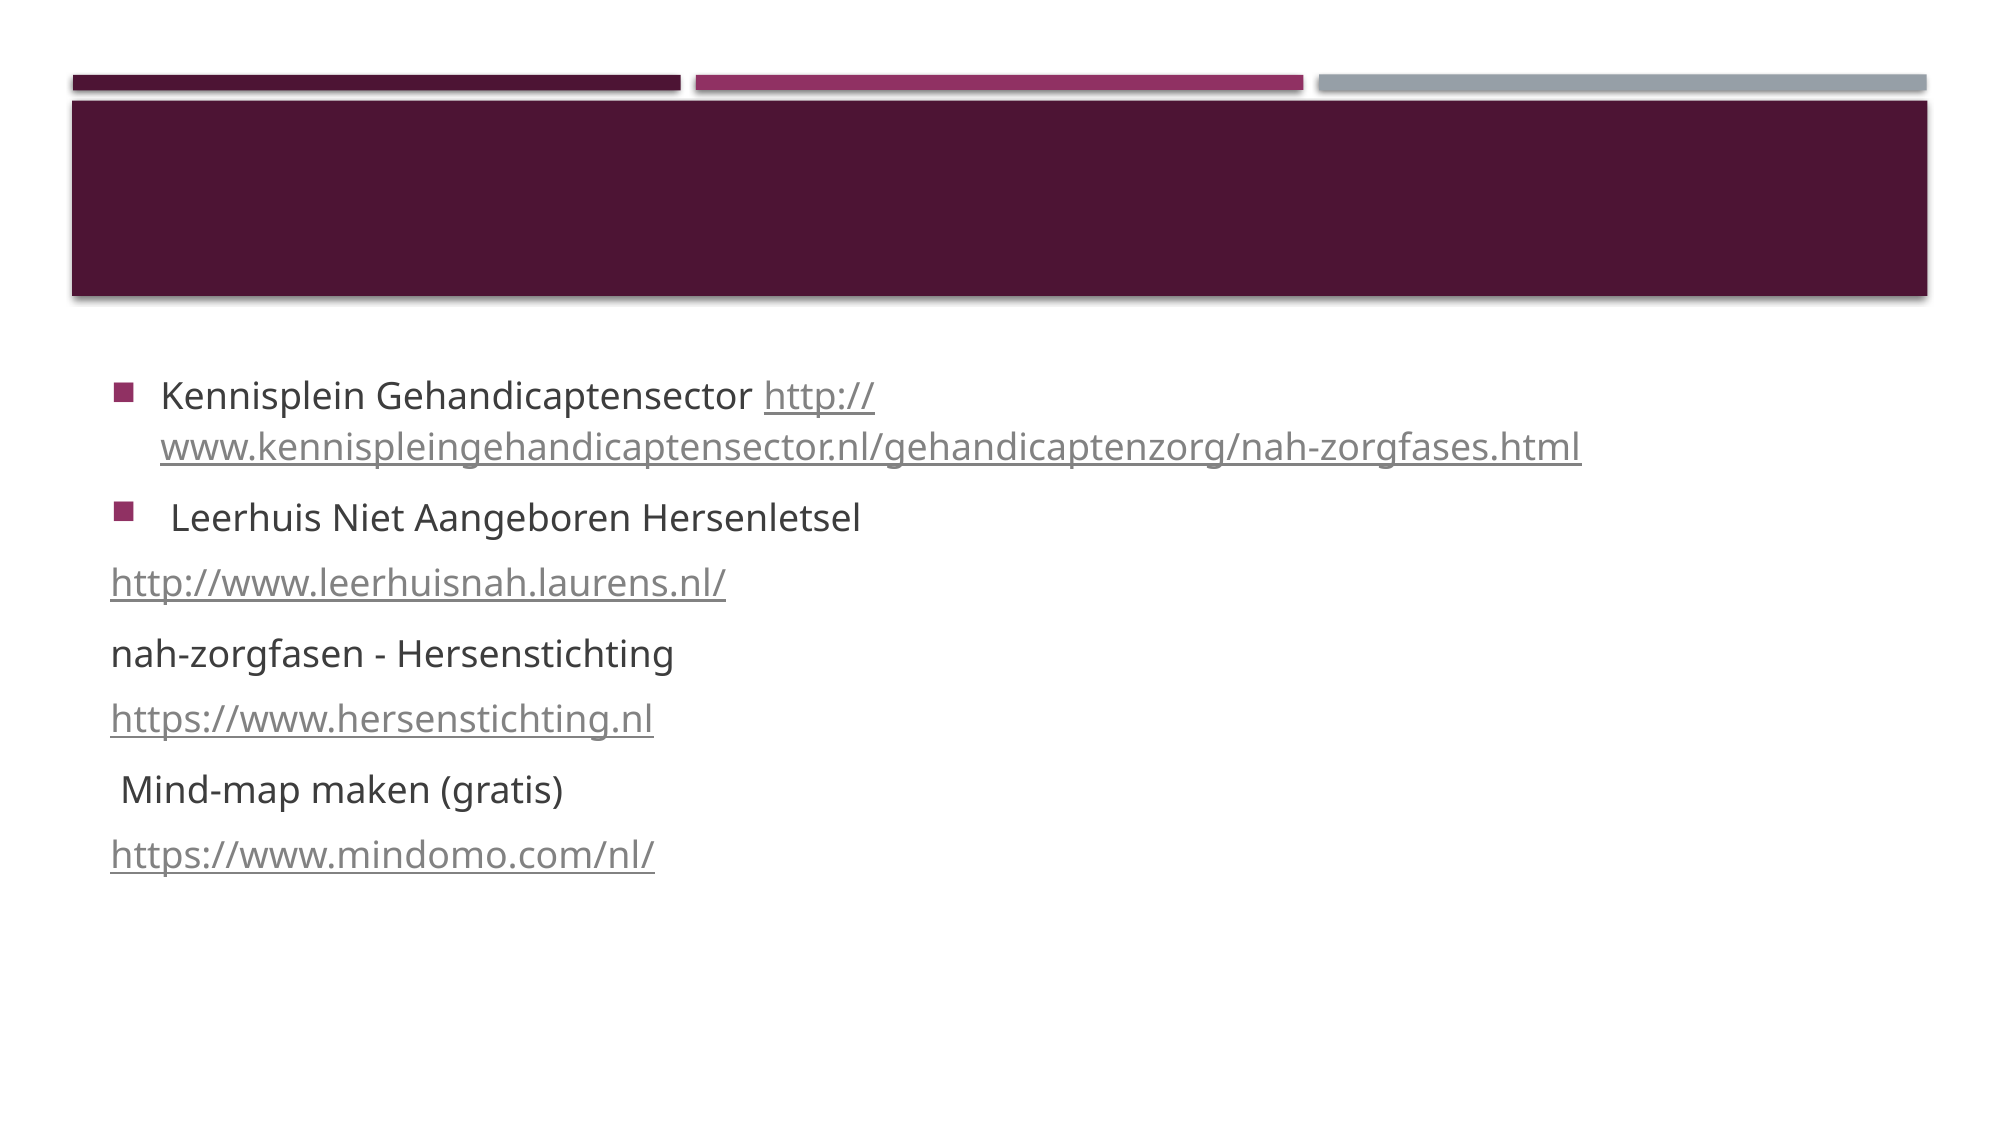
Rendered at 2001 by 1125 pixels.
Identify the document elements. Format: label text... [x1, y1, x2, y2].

list Kennisplein Gehandicaptensector http://www.kennispleingehandicaptensector.nl/gehandicaptenzorg/nah-zorgfases.html Leerhuis Niet Aangeboren Hersenletsel http://www.leerhuisnah.laurens.nl/ nah-zorgfasen - Hersenstichting https://www.hersenstichting.nl Mind-map maken (gratis) https://www.mindomo.com/nl/ [95, 357, 1905, 962]
